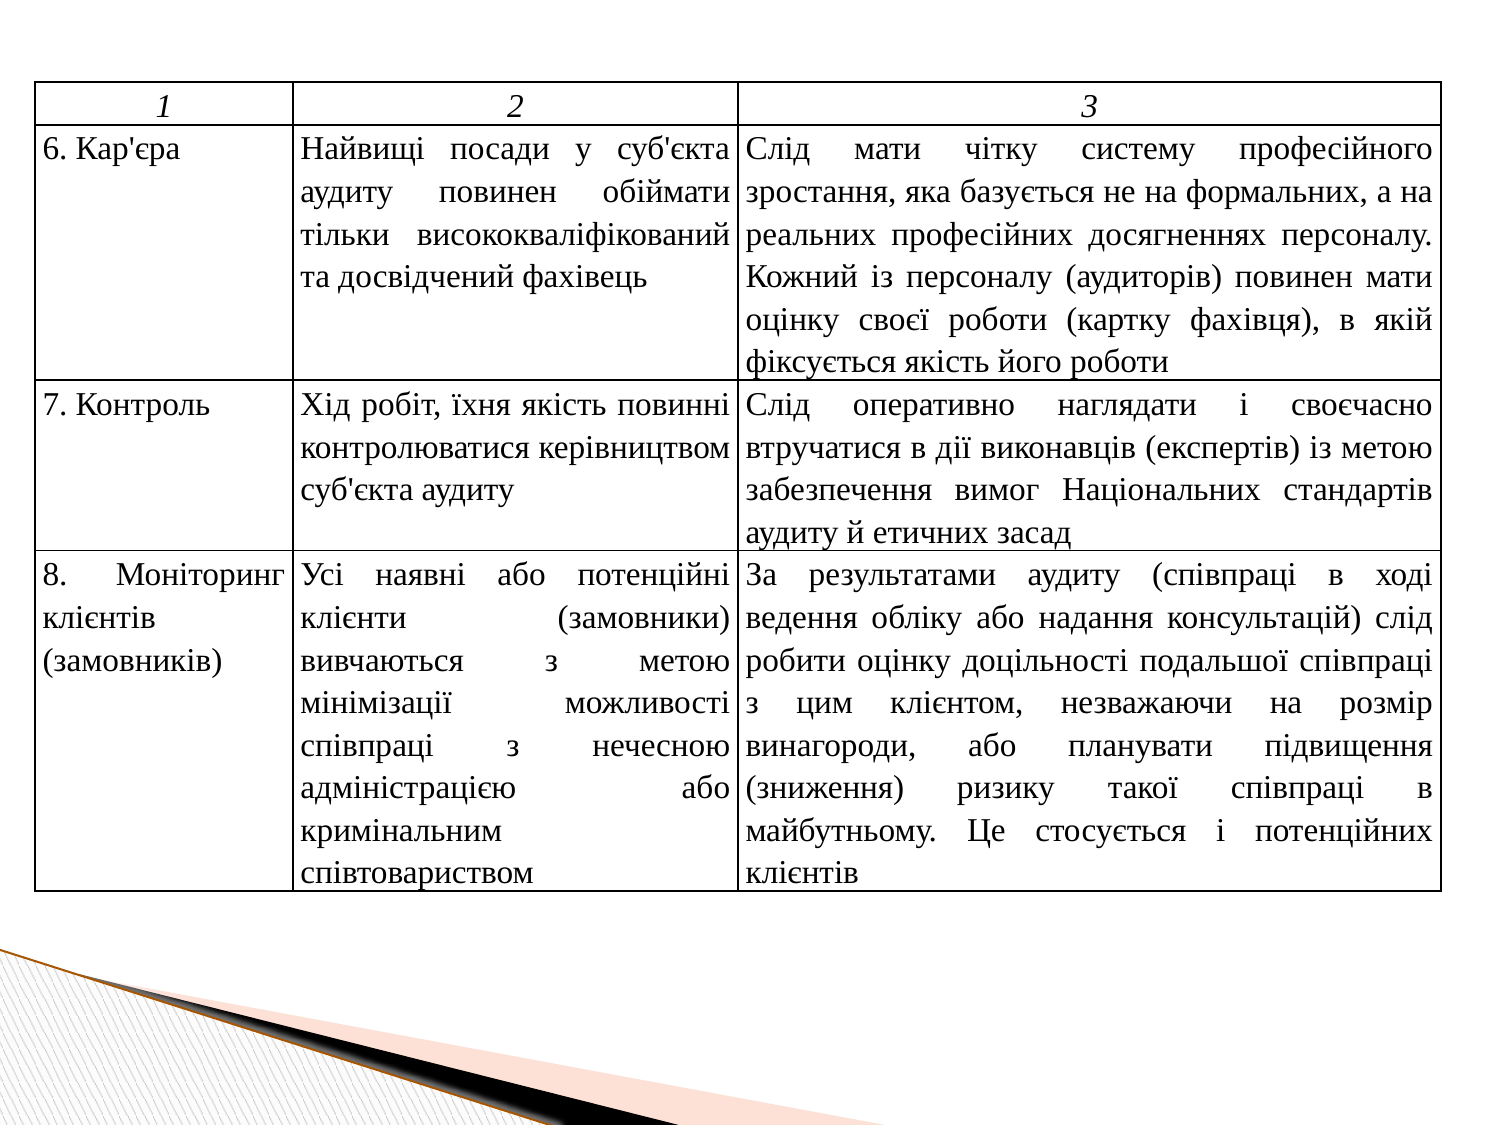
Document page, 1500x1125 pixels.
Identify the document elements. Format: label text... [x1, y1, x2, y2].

table_cell Хід робіт, їхня якість повинні контролюватися керівництвом суб'єкта аудиту [294, 381, 737, 550]
table_cell За результатами аудиту (співпраці в ході ведення обліку або надання консультацій) слід робити оцінку доцільності подальшої співпраці з цим клієнтом, незважаючи на розмір винагороди, або планувати підвищення (зниження) ризику такої співпраці в майбутньому. Це стосується і потенційних клієнтів [739, 551, 1440, 890]
table_cell Усі наявні або потенційні клієнти (замовники) вивчаються з метою мінімізації можливості співпраці з нечесною адміністрацією або кримінальним співтовариством [294, 551, 737, 890]
table_cell 7. Контроль [36, 381, 292, 550]
table_cell Найвищі посади у суб'єкта аудиту повинен обіймати тільки висококваліфікований та досвідчений фахівець [294, 126, 737, 379]
table_cell 8. Моніторинг клієнтів (замовників) [36, 551, 292, 890]
table_cell Слід мати чітку систему професійного зростання, яка базується не на формальних, а на реальних професійних досягненнях персоналу. Кожний із персоналу (аудиторів) повинен мати оцінку своєї роботи (картку фахівця), в якій фіксується якість його роботи [739, 126, 1440, 379]
table_header 1 [36, 83, 292, 124]
table_cell Слід оперативно наглядати і своєчасно втручатися в дії виконавців (експертів) із метою забезпечення вимог Національних стандартів аудиту й етичних засад [739, 381, 1440, 550]
table_cell 6. Кар'єра [36, 126, 292, 379]
table_header 3 [739, 83, 1440, 124]
table_header 2 [294, 83, 737, 124]
